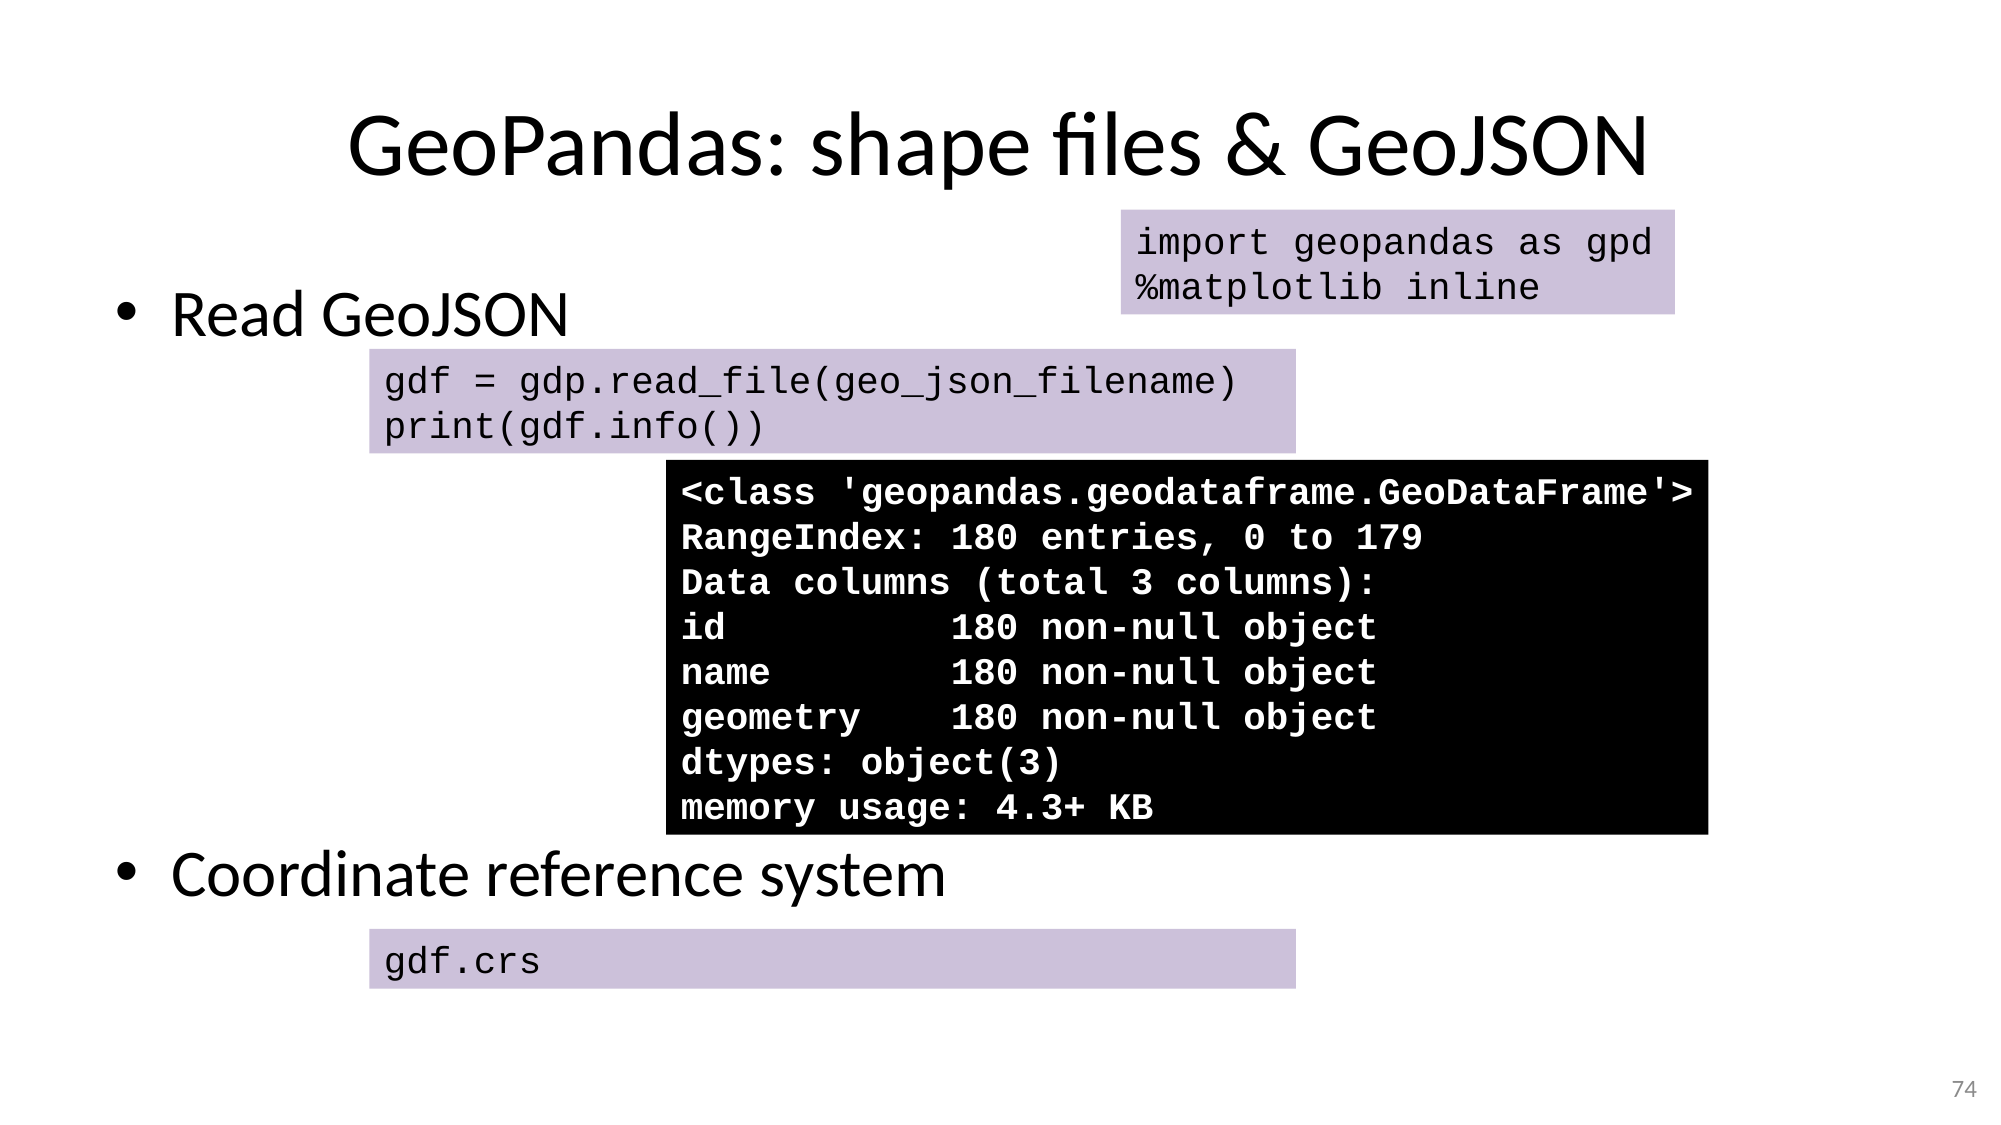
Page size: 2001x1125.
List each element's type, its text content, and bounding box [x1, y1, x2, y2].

title GeoPandas: shape files & GeoJSON [99, 45, 1900, 233]
text_box import geopandas as gpd %matplotlib inline [1120, 209, 1675, 315]
list Read GeoJSON Coordinate reference system [99, 262, 1900, 1005]
text_box gdf = gdp.read_file(geo_json_filename) print(gdf.info()) [369, 348, 1296, 454]
slide_number 74 [1525, 1057, 1993, 1118]
text_box gdf.crs [369, 928, 1296, 989]
text_box <class 'geopandas.geodataframe.GeoDataFrame'> RangeIndex: 180 entries, 0 to 179 Data columns (total 3 columns): id 180 non-null object name 180 non-null object geometry 180 non-null object dtypes: object(3) memory usage: 4.3+ KB [666, 459, 1709, 835]
